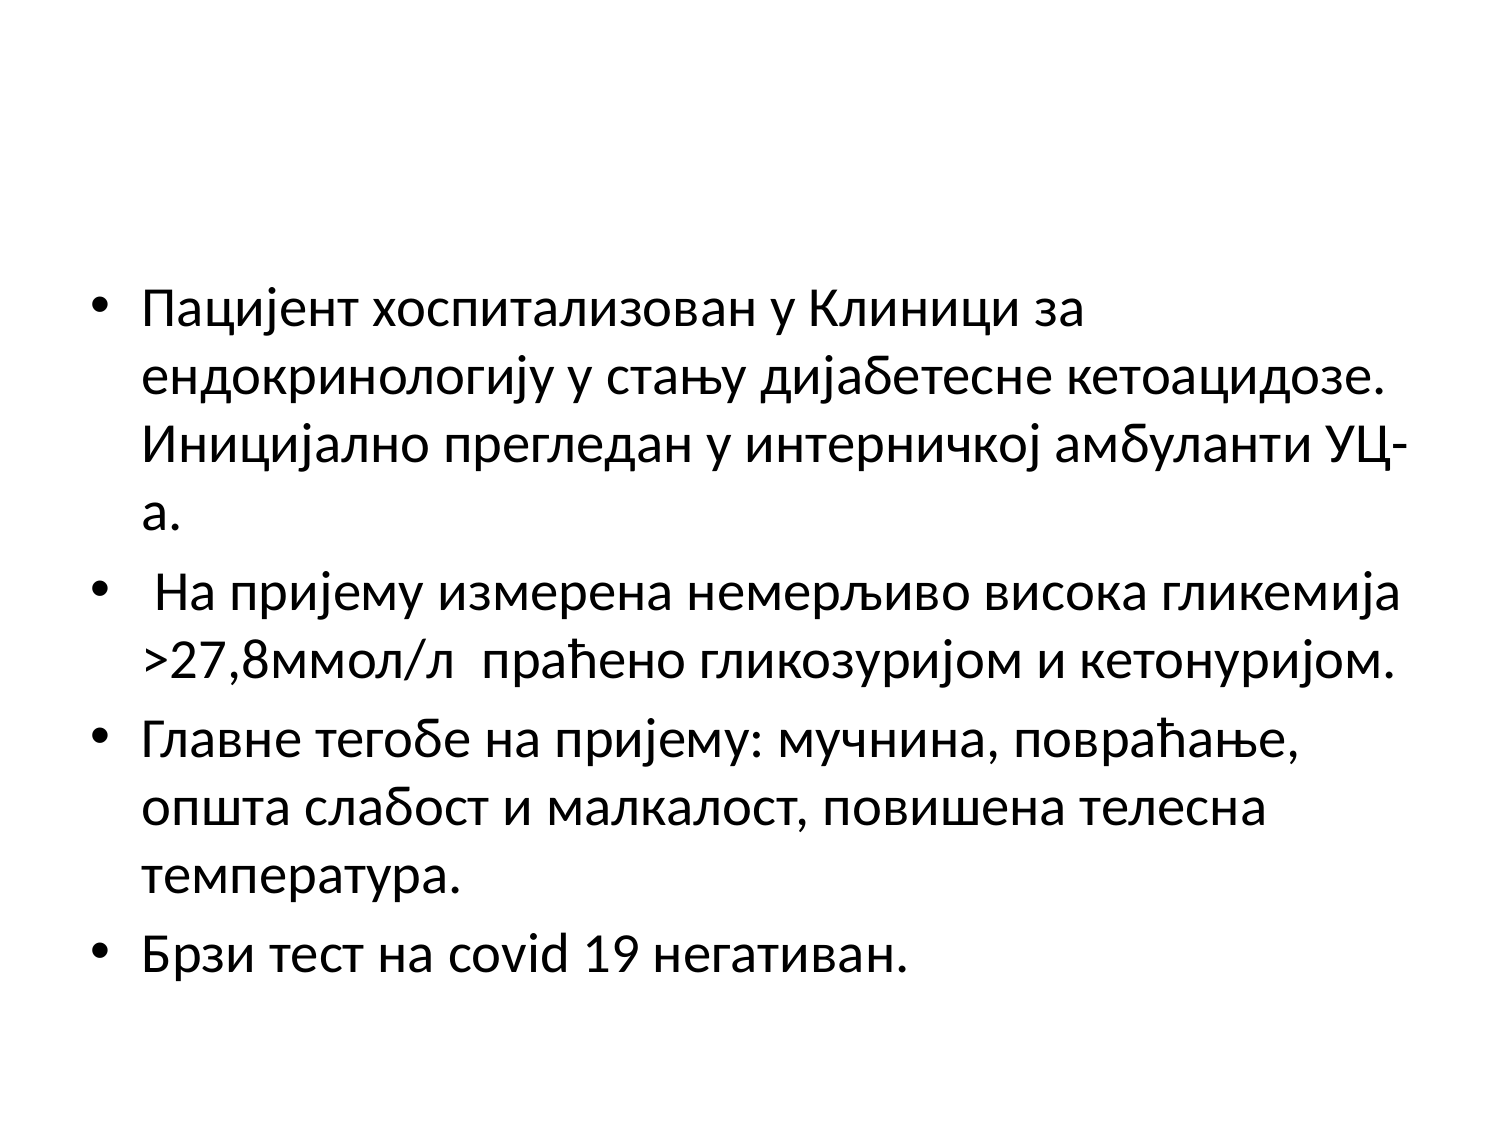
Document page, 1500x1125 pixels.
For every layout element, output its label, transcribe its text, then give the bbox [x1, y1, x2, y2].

list Пацијент хоспитализован у Клиници за ендокринологију у стању дијабетесне кетоацидозе. Иницијално прегледан у интерничкој амбуланти УЦ-а. На пријему измерена немерљиво висока гликемија >27,8ммол/л праћено гликозуријом и кетонуријом. Главне тегобе на пријему: мучнина, повраћање, општа слабост и малкалост, повишена телесна температура. Брзи тест на covid 19 негативан. [75, 262, 1425, 1005]
